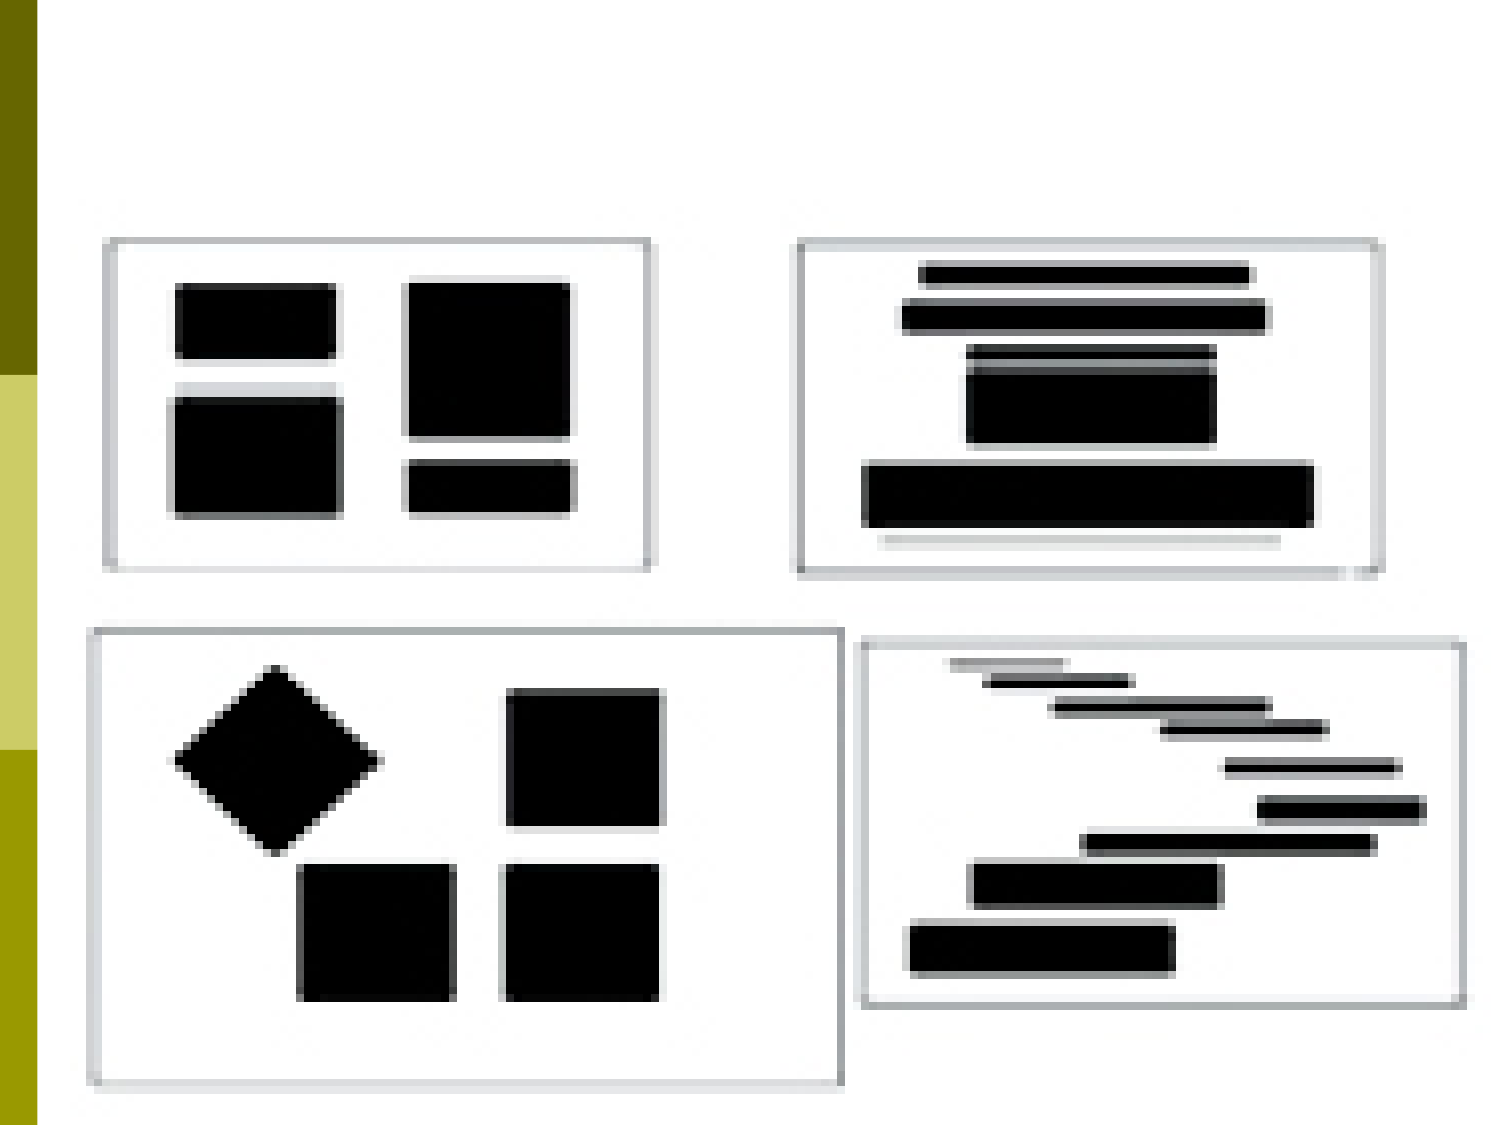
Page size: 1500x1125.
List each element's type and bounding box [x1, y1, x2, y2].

picture [70, 198, 1500, 1125]
